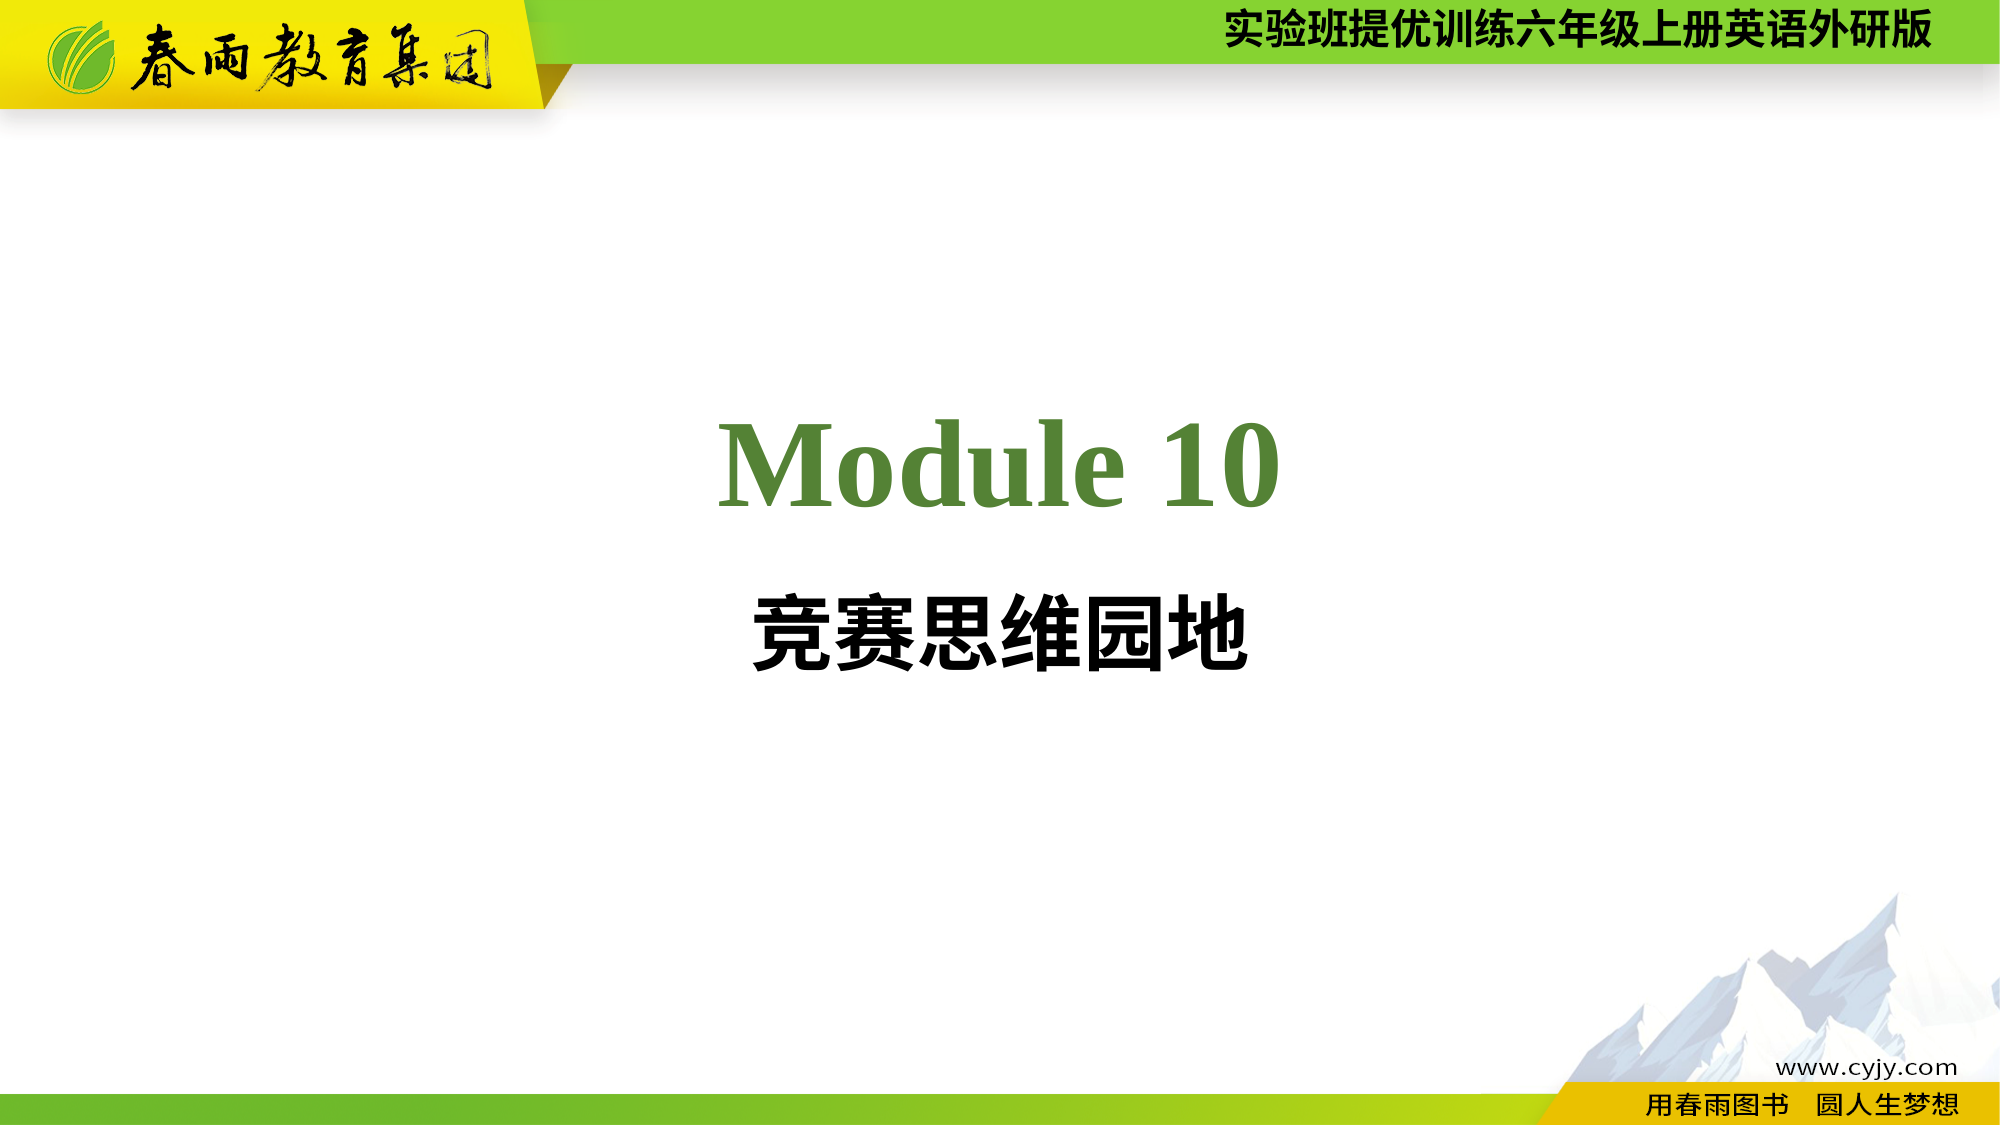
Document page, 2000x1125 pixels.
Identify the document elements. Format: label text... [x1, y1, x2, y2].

picture [0, 689, 2000, 1125]
picture [0, 0, 2000, 298]
text_box Module 10 竞赛思维园地 [0, 298, 2000, 689]
